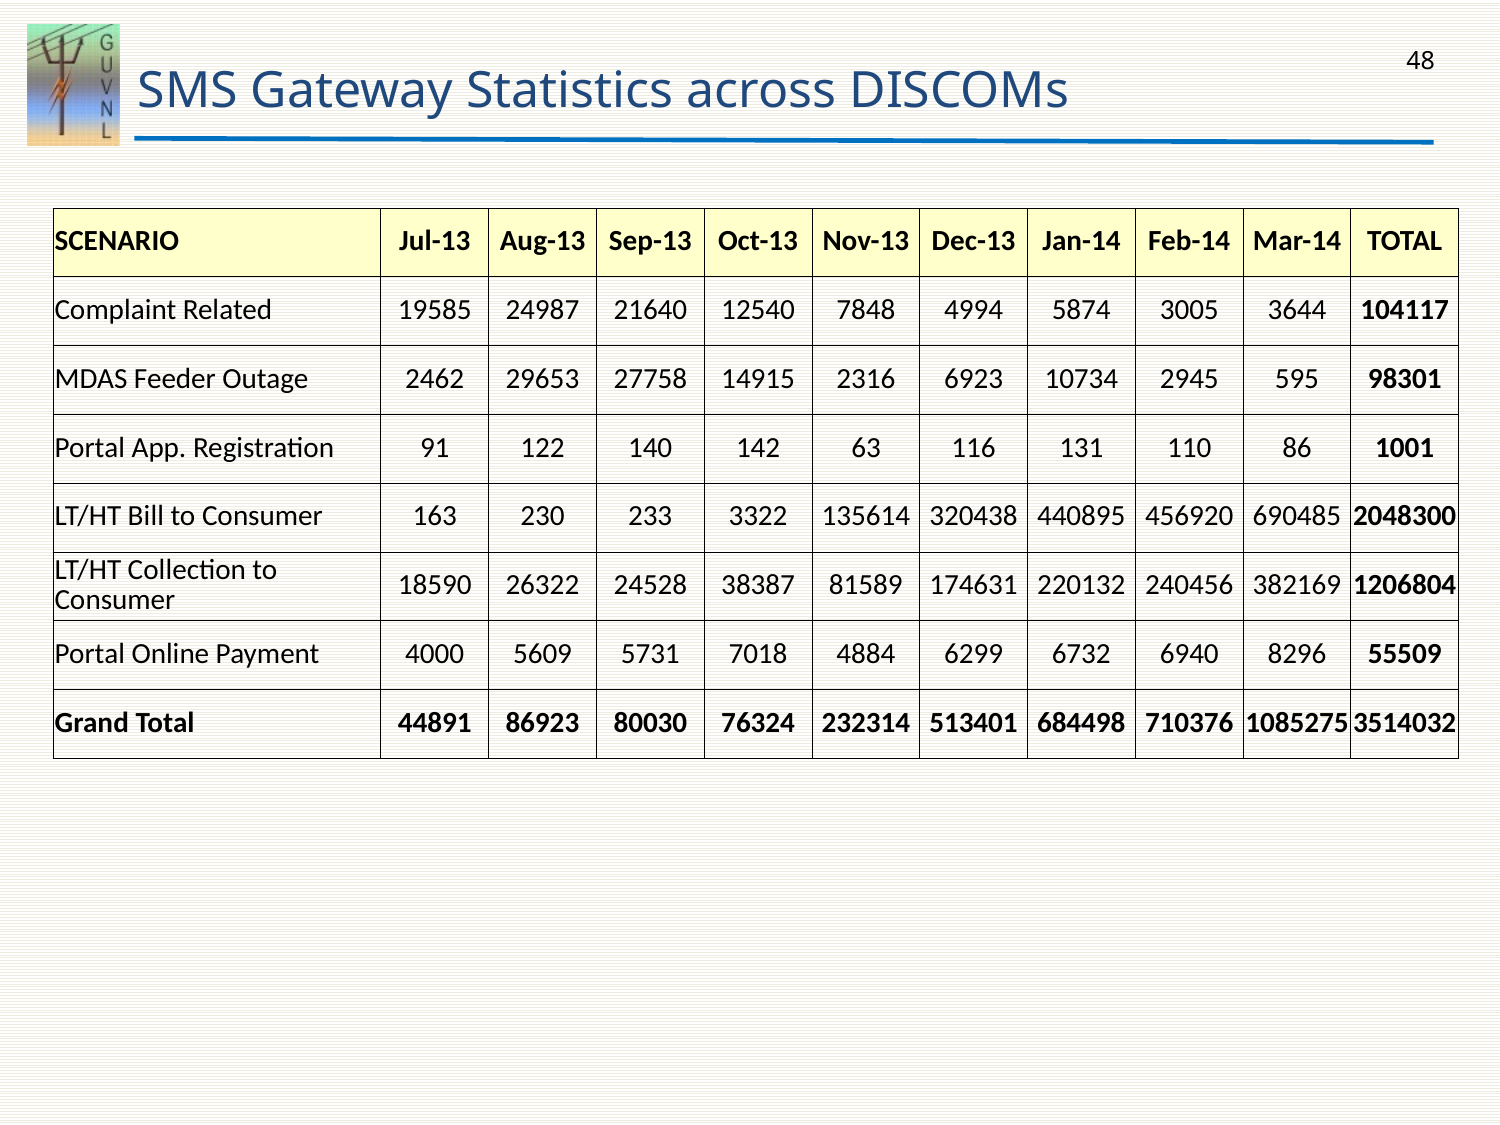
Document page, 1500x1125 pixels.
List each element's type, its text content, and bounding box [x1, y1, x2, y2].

table_cell 1001 [1351, 415, 1458, 483]
table_cell 7848 [813, 277, 919, 345]
table_header Oct-13 [705, 209, 812, 276]
table_cell 1085275 [1244, 690, 1350, 758]
table_cell 3005 [1136, 277, 1243, 345]
table_cell Portal Online Payment [54, 621, 380, 689]
table_header Jan-14 [1028, 209, 1135, 276]
table_cell 6299 [920, 621, 1027, 689]
table_cell 116 [920, 415, 1027, 483]
table_cell 440895 [1028, 484, 1135, 552]
table_cell 86 [1244, 415, 1350, 483]
table_cell 122 [489, 415, 596, 483]
table_cell 81589 [813, 553, 919, 620]
table_cell 26322 [489, 553, 596, 620]
table_cell 18590 [381, 553, 488, 620]
table_cell 86923 [489, 690, 596, 758]
table_cell 142 [705, 415, 812, 483]
table_cell 14915 [705, 346, 812, 414]
table_cell 63 [813, 415, 919, 483]
table_cell 595 [1244, 346, 1350, 414]
table_cell 8296 [1244, 621, 1350, 689]
table_cell 220132 [1028, 553, 1135, 620]
table_cell 29653 [489, 346, 596, 414]
table_cell 6732 [1028, 621, 1135, 689]
table_cell 456920 [1136, 484, 1243, 552]
table_cell Grand Total [54, 690, 380, 758]
table_cell 320438 [920, 484, 1027, 552]
table_cell 6923 [920, 346, 1027, 414]
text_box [134, 137, 1434, 143]
table_cell Portal App. Registration [54, 415, 380, 483]
table_cell 710376 [1136, 690, 1243, 758]
table_cell 10734 [1028, 346, 1135, 414]
table_cell 174631 [920, 553, 1027, 620]
table_cell 131 [1028, 415, 1135, 483]
table_cell 5874 [1028, 277, 1135, 345]
table_cell 163 [381, 484, 488, 552]
table_header SCENARIO [54, 209, 380, 276]
table_cell 5609 [489, 621, 596, 689]
table_cell 4994 [920, 277, 1027, 345]
table_cell 19585 [381, 277, 488, 345]
table_cell 5731 [597, 621, 704, 689]
table_header Dec-13 [920, 209, 1027, 276]
table_cell 4884 [813, 621, 919, 689]
table_cell 38387 [705, 553, 812, 620]
slide_number 48 [1324, 37, 1451, 116]
table_cell LT/HT Bill to Consumer [54, 484, 380, 552]
table_cell 3322 [705, 484, 812, 552]
table_cell 24528 [597, 553, 704, 620]
table_cell 232314 [813, 690, 919, 758]
table_header Feb-14 [1136, 209, 1243, 276]
table_cell 3644 [1244, 277, 1350, 345]
table_cell 6940 [1136, 621, 1243, 689]
table_cell 2316 [813, 346, 919, 414]
table_cell 135614 [813, 484, 919, 552]
table_cell 2462 [381, 346, 488, 414]
table_cell 240456 [1136, 553, 1243, 620]
table_cell 1206804 [1351, 553, 1458, 620]
table_cell 230 [489, 484, 596, 552]
table_cell 4000 [381, 621, 488, 689]
table_cell 104117 [1351, 277, 1458, 345]
table_header Jul-13 [381, 209, 488, 276]
table_header Aug-13 [489, 209, 596, 276]
table_cell 76324 [705, 690, 812, 758]
table_cell 513401 [920, 690, 1027, 758]
table_cell 2945 [1136, 346, 1243, 414]
table_cell 12540 [705, 277, 812, 345]
table_cell 3514032 [1351, 690, 1458, 758]
table_cell 382169 [1244, 553, 1350, 620]
title SMS Gateway Statistics across DISCOMs [124, 36, 1413, 126]
table_cell 55509 [1351, 621, 1458, 689]
table_cell 44891 [381, 690, 488, 758]
table_cell 7018 [705, 621, 812, 689]
table_cell 21640 [597, 277, 704, 345]
picture [26, 24, 120, 146]
table_header Sep-13 [597, 209, 704, 276]
table_cell 233 [597, 484, 704, 552]
table_cell 690485 [1244, 484, 1350, 552]
table_cell 2048300 [1351, 484, 1458, 552]
table_cell LT/HT Collection to Consumer [54, 553, 380, 620]
table_header Nov-13 [813, 209, 919, 276]
table_cell 27758 [597, 346, 704, 414]
table_cell 80030 [597, 690, 704, 758]
table_cell MDAS Feeder Outage [54, 346, 380, 414]
table_header TOTAL [1351, 209, 1458, 276]
table_header Mar-14 [1244, 209, 1350, 276]
table_cell 140 [597, 415, 704, 483]
table_cell 684498 [1028, 690, 1135, 758]
table_cell 91 [381, 415, 488, 483]
table_cell 24987 [489, 277, 596, 345]
table_cell 98301 [1351, 346, 1458, 414]
table_cell Complaint Related [54, 277, 380, 345]
table_cell 110 [1136, 415, 1243, 483]
